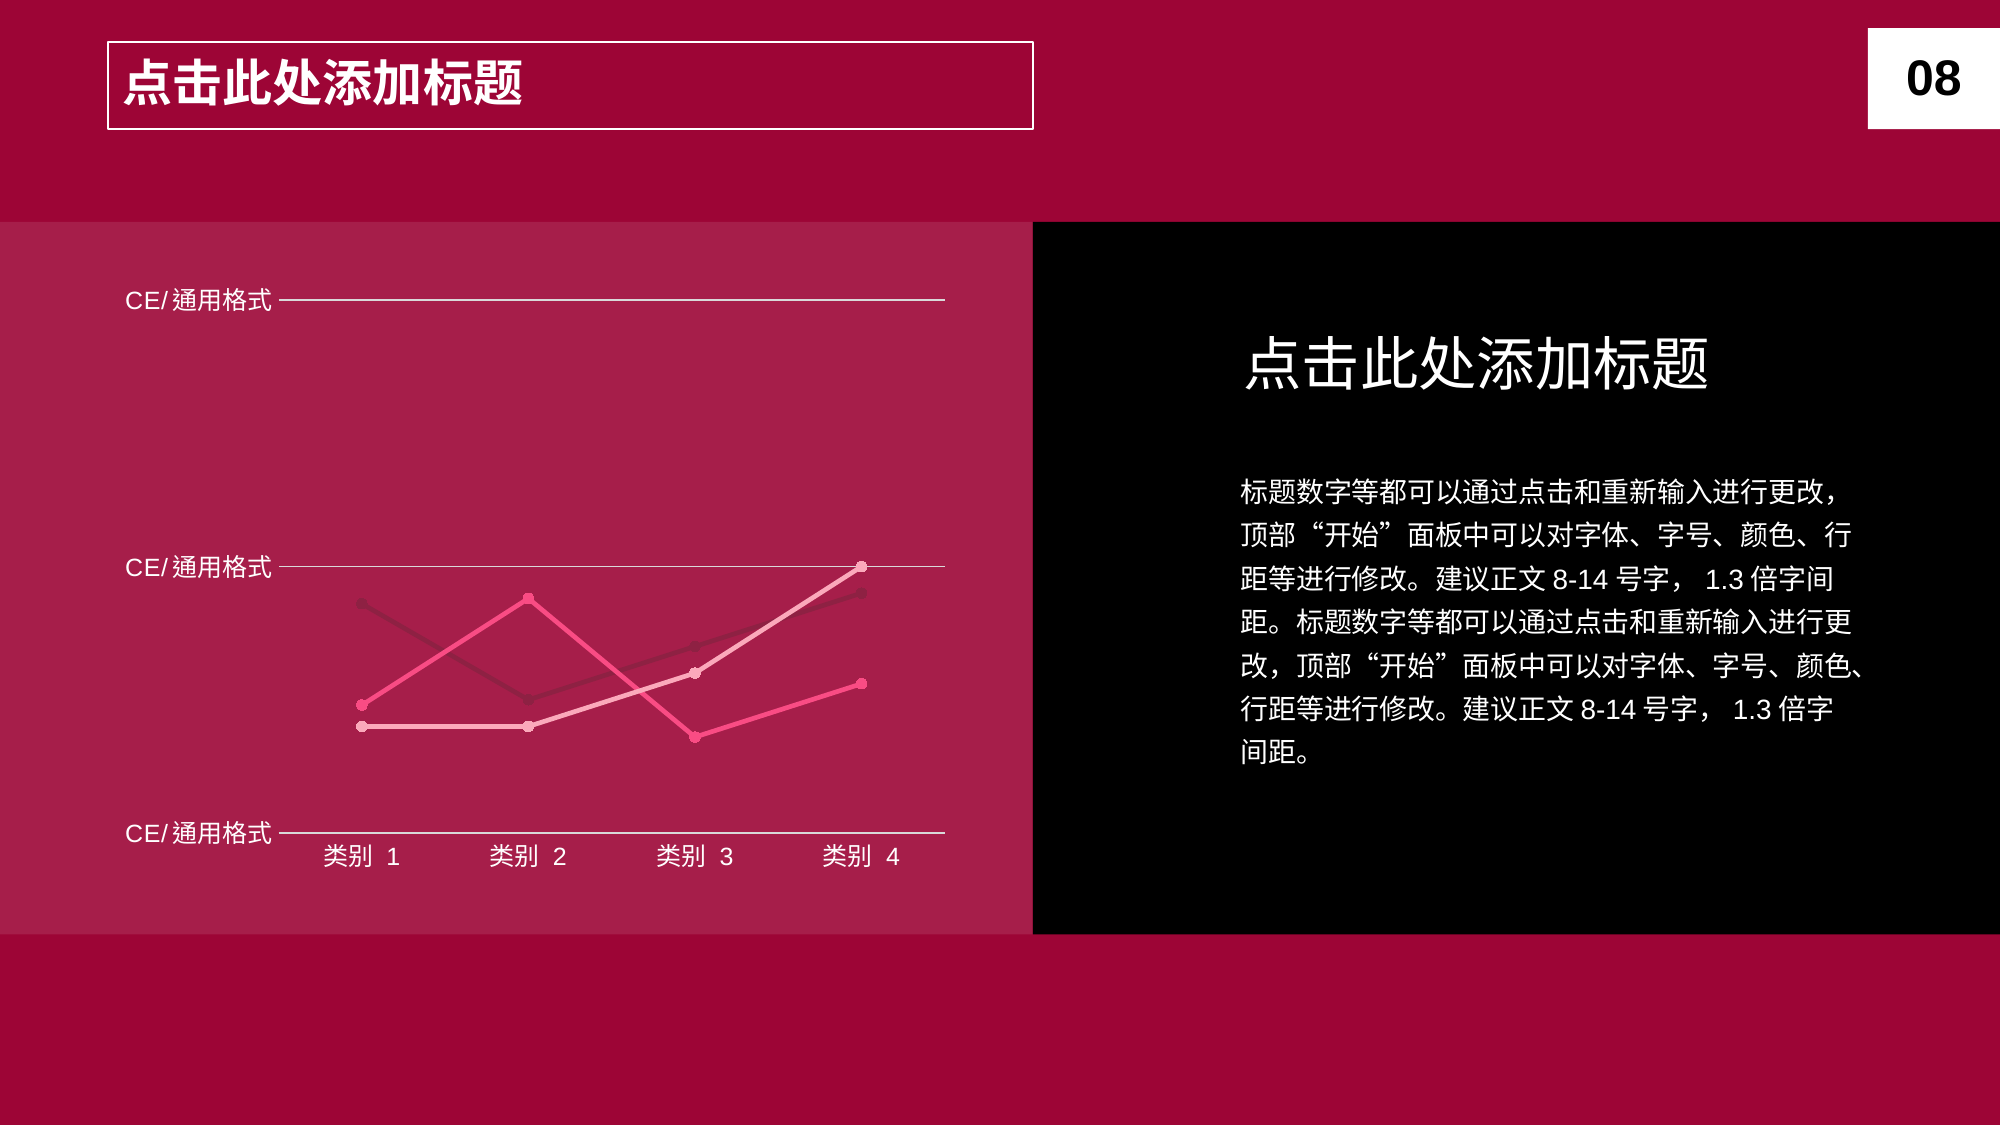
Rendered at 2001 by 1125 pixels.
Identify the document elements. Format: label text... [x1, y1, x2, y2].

text_box 点击此处添加标题 [1228, 320, 1725, 405]
text_box [0, 221, 1032, 935]
text_box 标题数字等都可以通过点击和重新输入进行更改，顶部“开始”面板中可以对字体、字号、颜色、行距等进行修改。建议正文8-14号字，1.3倍字间距。标题数字等都可以通过点击和重新输入进行更改，顶部“开始”面板中可以对字体、字号、颜色、行距等进行修改。建议正文8-14号字，1.3倍字间距。 [1226, 457, 1868, 776]
list 08 [1867, 28, 2000, 130]
chart [108, 270, 962, 886]
text_box [1032, 221, 2000, 935]
list 点击此处添加标题 [107, 41, 1034, 130]
